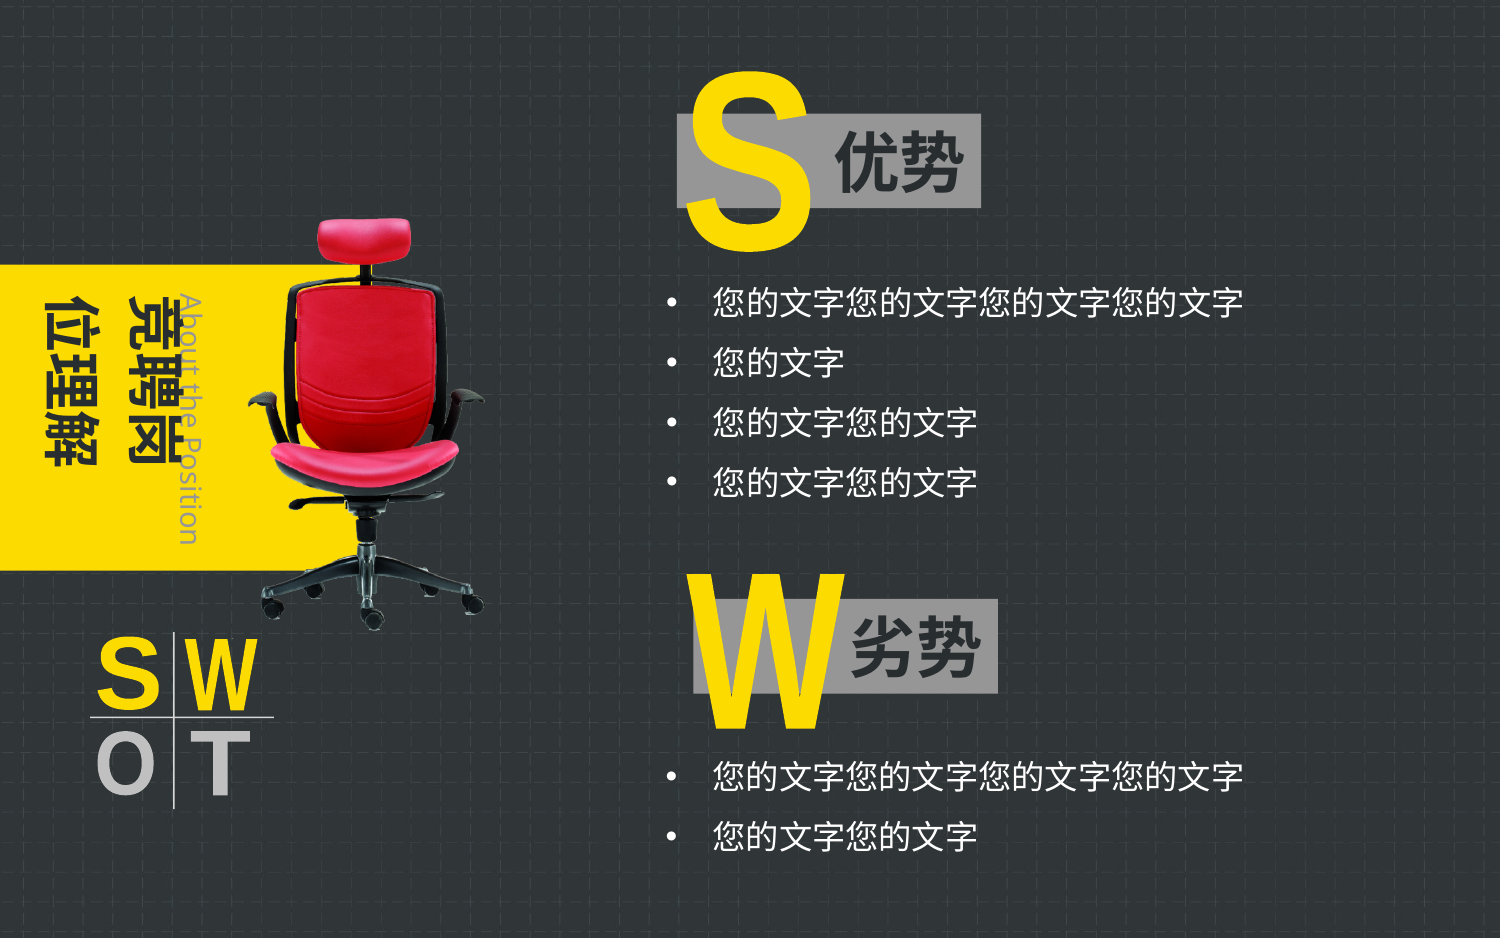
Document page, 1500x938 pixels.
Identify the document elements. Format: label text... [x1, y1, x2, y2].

text_box 您的文字您的文字您的文字您的文字 您的文字 您的文字您的文字 您的文字您的文字 [651, 254, 1412, 509]
text_box 竞聘岗 位理解 [16, 279, 215, 528]
text_box 您的文字您的文字您的文字您的文字 您的文字您的文字 [650, 729, 1412, 864]
picture [0, 0, 1500, 938]
text_box [0, 264, 224, 571]
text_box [89, 631, 275, 810]
text_box 优势 [737, 113, 982, 209]
text_box [686, 32, 737, 288]
text_box About the Position [167, 278, 217, 571]
text_box 劣势 [693, 598, 998, 694]
text_box 优势 [676, 113, 686, 209]
